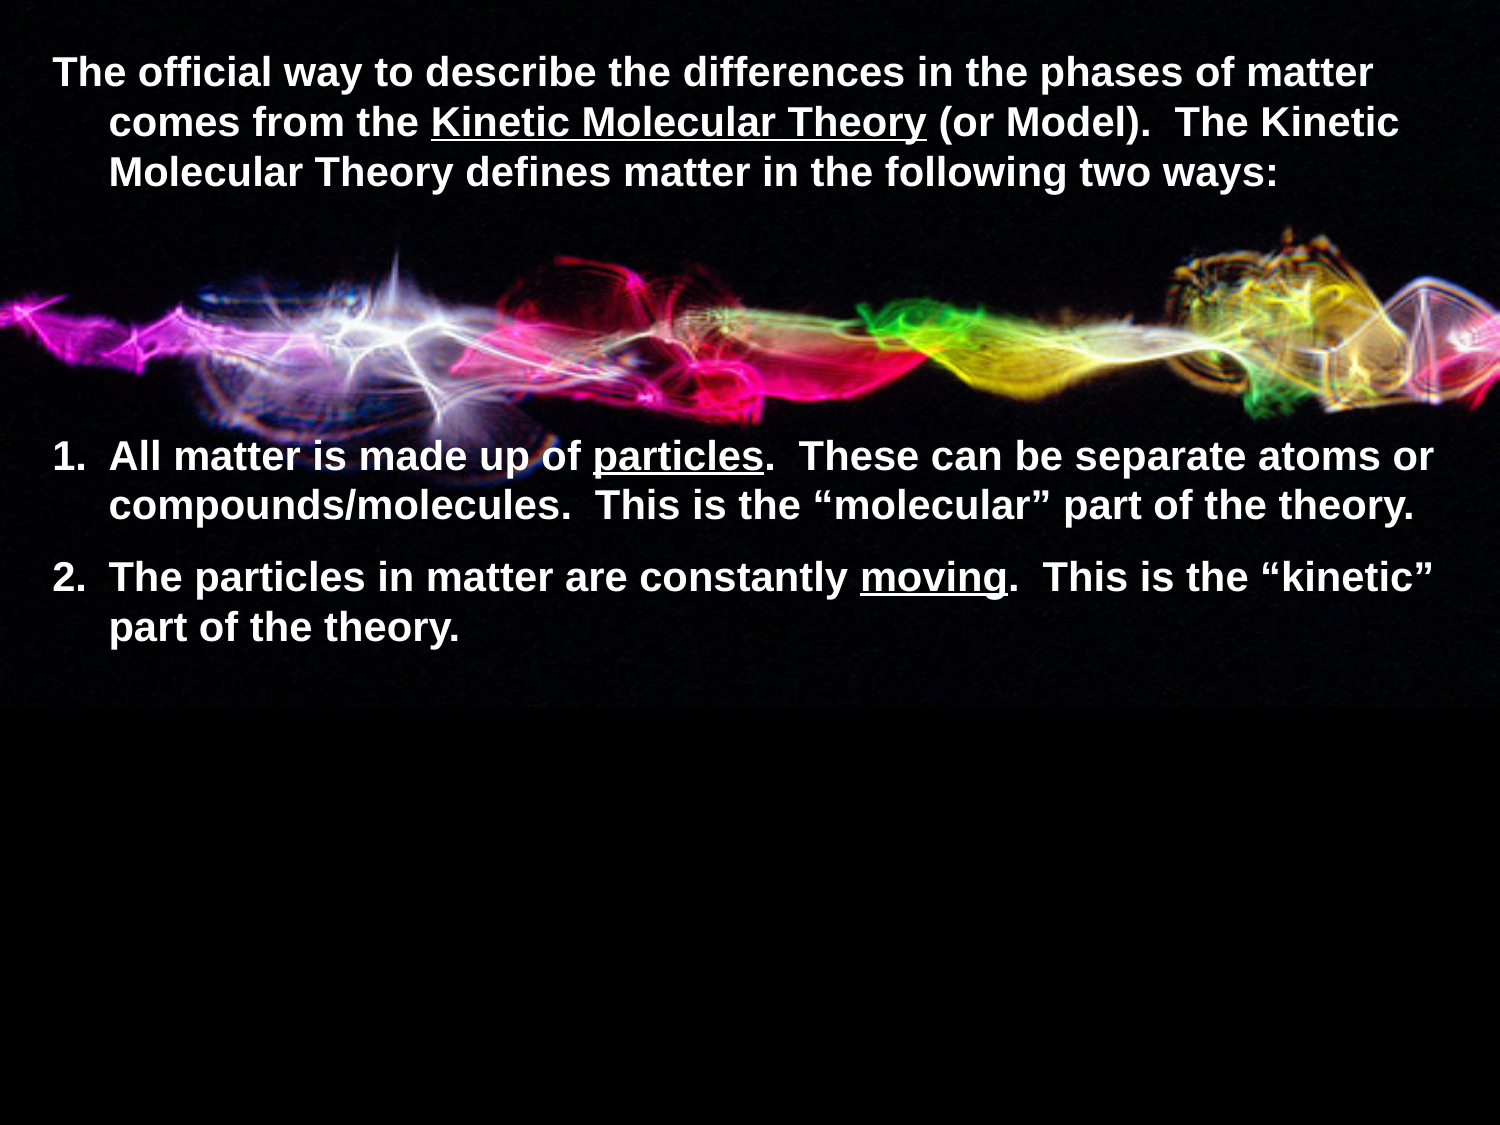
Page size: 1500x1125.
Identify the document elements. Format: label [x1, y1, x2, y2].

picture [0, 0, 1500, 707]
